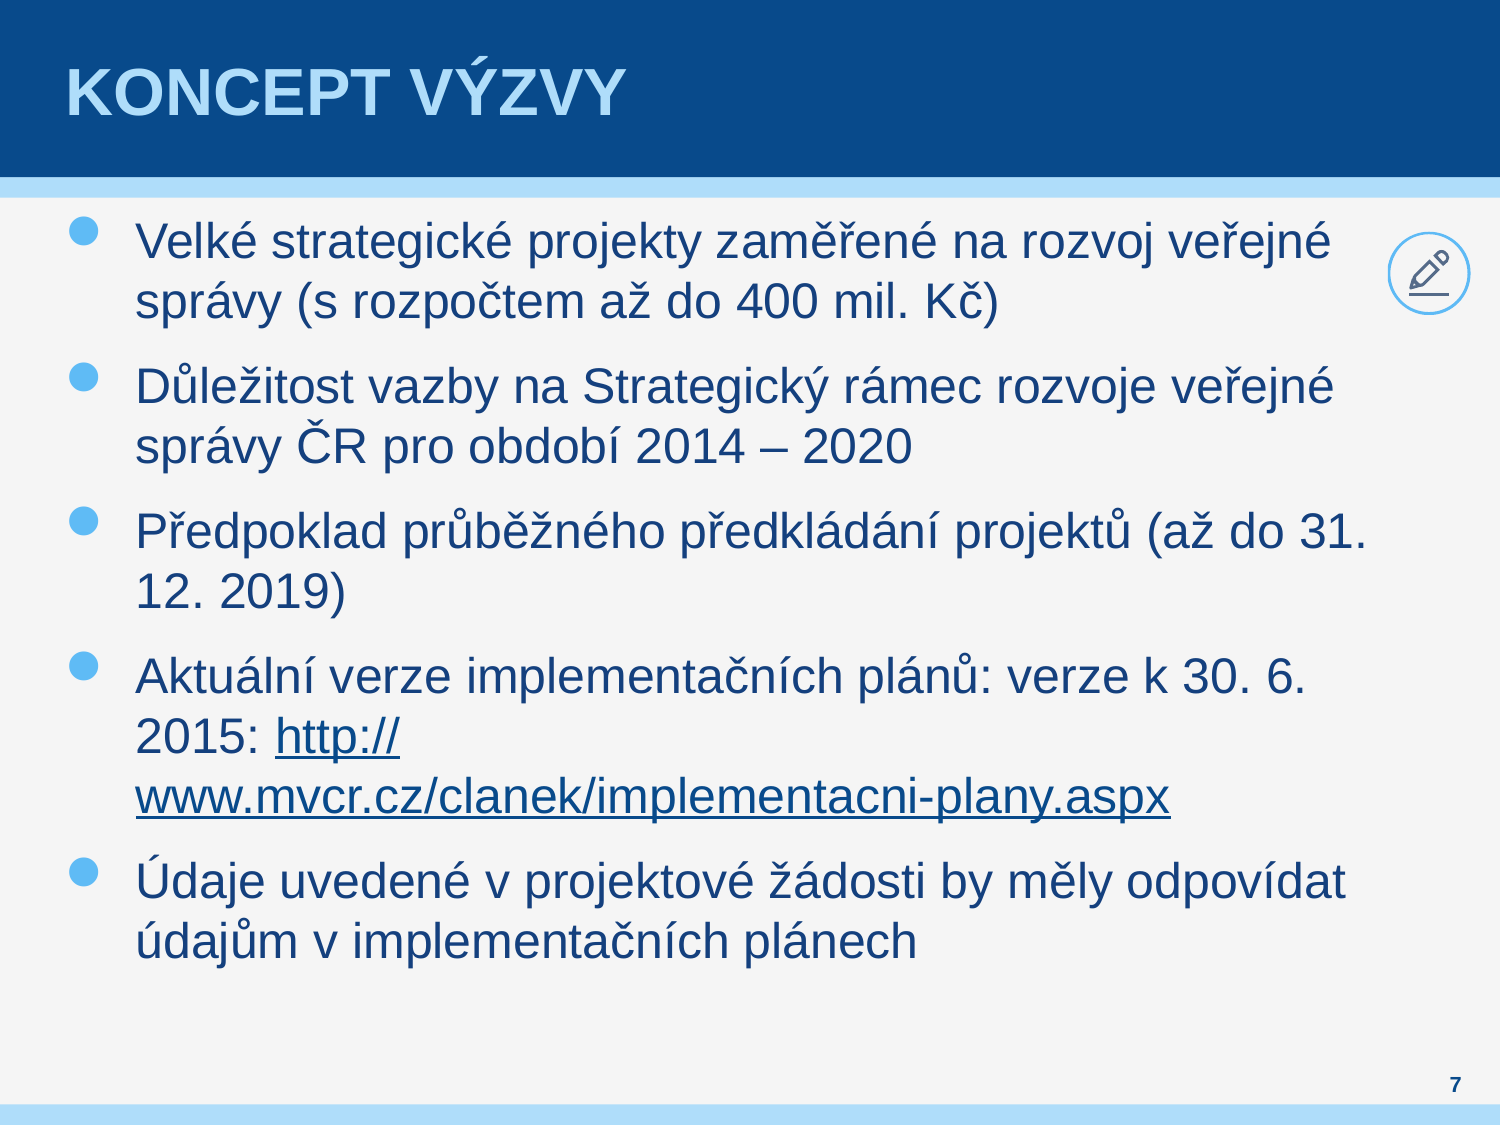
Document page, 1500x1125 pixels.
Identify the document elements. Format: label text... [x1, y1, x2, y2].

slide_number 7 [1417, 1068, 1495, 1099]
list Velké strategické projekty zaměřené na rozvoj veřejné správy (s rozpočtem až do 400 mil. Kč) Důležitost vazby na Strategický rámec rozvoje veřejné správy ČR pro období 2014 – 2020 Předpoklad průběžného předkládání projektů (až do 31. 12. 2019) Aktuální verze implementačních plánů: verze k 30. 6. 2015: http://www.mvcr.cz/clanek/implementacni-plany.aspx Údaje uvedené v projektové žádosti by měly odpovídat údajům v implementačních plánech [65, 208, 1388, 1059]
title Koncept výzvy [59, 0, 1441, 178]
picture [1387, 231, 1471, 315]
